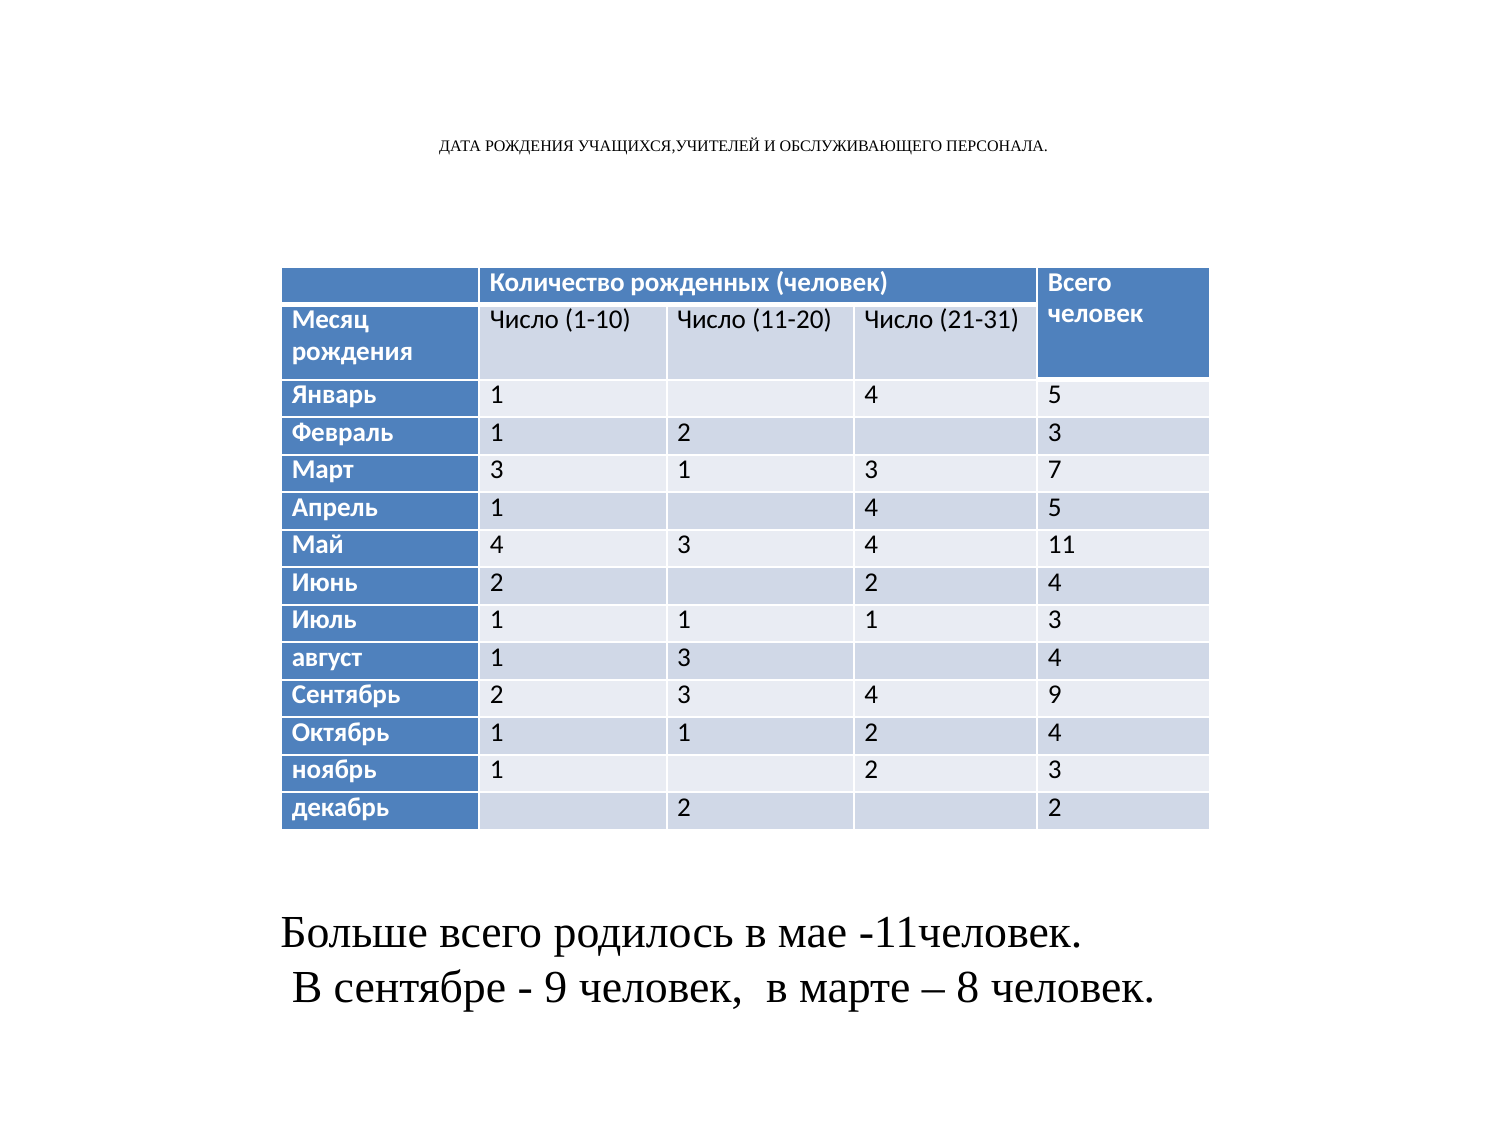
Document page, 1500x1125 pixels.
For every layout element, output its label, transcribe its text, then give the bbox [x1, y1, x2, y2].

table_cell 3 [668, 531, 853, 566]
table_cell 1 [668, 456, 853, 491]
table_cell 2 [855, 756, 1036, 791]
table_cell [668, 568, 853, 604]
table_cell 3 [1038, 418, 1209, 454]
table_cell 3 [480, 456, 666, 491]
table_cell 3 [668, 681, 853, 716]
table_cell 3 [668, 643, 853, 679]
table_cell 3 [1038, 756, 1209, 791]
title ДАТА РОЖДЕНИЯ УЧАЩИХСЯ,УЧИТЕЛЕЙ И ОБСЛУЖИВАЮЩЕГО ПЕРСОНАЛА. [218, 90, 1269, 244]
table_cell 1 [480, 381, 666, 416]
table_cell [668, 381, 853, 416]
table_cell [855, 418, 1036, 454]
table_header Всего человек [1038, 268, 1209, 377]
table_cell [668, 493, 853, 529]
table_cell Месяц рождения [282, 307, 478, 379]
table_cell декабрь [282, 793, 478, 829]
table_cell 4 [855, 493, 1036, 529]
table_cell 1 [855, 606, 1036, 641]
table_cell 3 [855, 456, 1036, 491]
table_cell 1 [480, 418, 666, 454]
table_cell Июнь [282, 568, 478, 604]
table_header [282, 268, 478, 302]
table_cell август [282, 643, 478, 679]
table_cell Май [282, 531, 478, 566]
table_cell 1 [480, 718, 666, 754]
table_cell Февраль [282, 418, 478, 454]
table_cell Апрель [282, 493, 478, 529]
table_cell 1 [480, 643, 666, 679]
table_cell 4 [855, 681, 1036, 716]
table_cell 1 [668, 606, 853, 641]
table_cell 4 [1038, 568, 1209, 604]
table_cell 1 [668, 718, 853, 754]
table_cell [855, 793, 1036, 829]
table_cell 1 [480, 606, 666, 641]
table_cell 4 [1038, 718, 1209, 754]
table_cell 2 [855, 718, 1036, 754]
table_cell 3 [1038, 606, 1209, 641]
table_cell [668, 756, 853, 791]
table_cell 2 [668, 418, 853, 454]
table_cell Сентябрь [282, 681, 478, 716]
table_cell 5 [1038, 382, 1209, 416]
table_cell 2 [1038, 793, 1209, 829]
table_cell 5 [1038, 493, 1209, 529]
table_cell [480, 793, 666, 829]
table_cell 2 [668, 793, 853, 829]
table_cell 9 [1038, 681, 1209, 716]
table_cell ноябрь [282, 756, 478, 791]
table_cell [855, 643, 1036, 679]
table_cell 4 [855, 531, 1036, 566]
table_cell 1 [480, 756, 666, 791]
table_cell Число (1-10) [480, 307, 666, 379]
text_box Больше всего родилось в мае -11человек. В сентябре - 9 человек, в марте – 8 человек. [265, 894, 1235, 1019]
table_cell 2 [855, 568, 1036, 604]
table_header Количество рожденных (человек) [480, 268, 1036, 302]
table_cell 11 [1038, 531, 1209, 566]
table_cell Январь [282, 381, 478, 416]
table_cell 2 [480, 568, 666, 604]
table_cell Март [282, 456, 478, 491]
table_cell 1 [480, 493, 666, 529]
table_cell Октябрь [282, 718, 478, 754]
table_cell 2 [480, 681, 666, 716]
table_cell 4 [480, 531, 666, 566]
table_cell Число (11-20) [668, 307, 853, 379]
table_cell Число (21-31) [855, 307, 1036, 379]
table_cell 4 [1038, 643, 1209, 679]
subtitle [225, 408, 1275, 929]
table_cell 7 [1038, 456, 1209, 491]
table_cell 4 [855, 381, 1036, 416]
table_cell Июль [282, 606, 478, 641]
